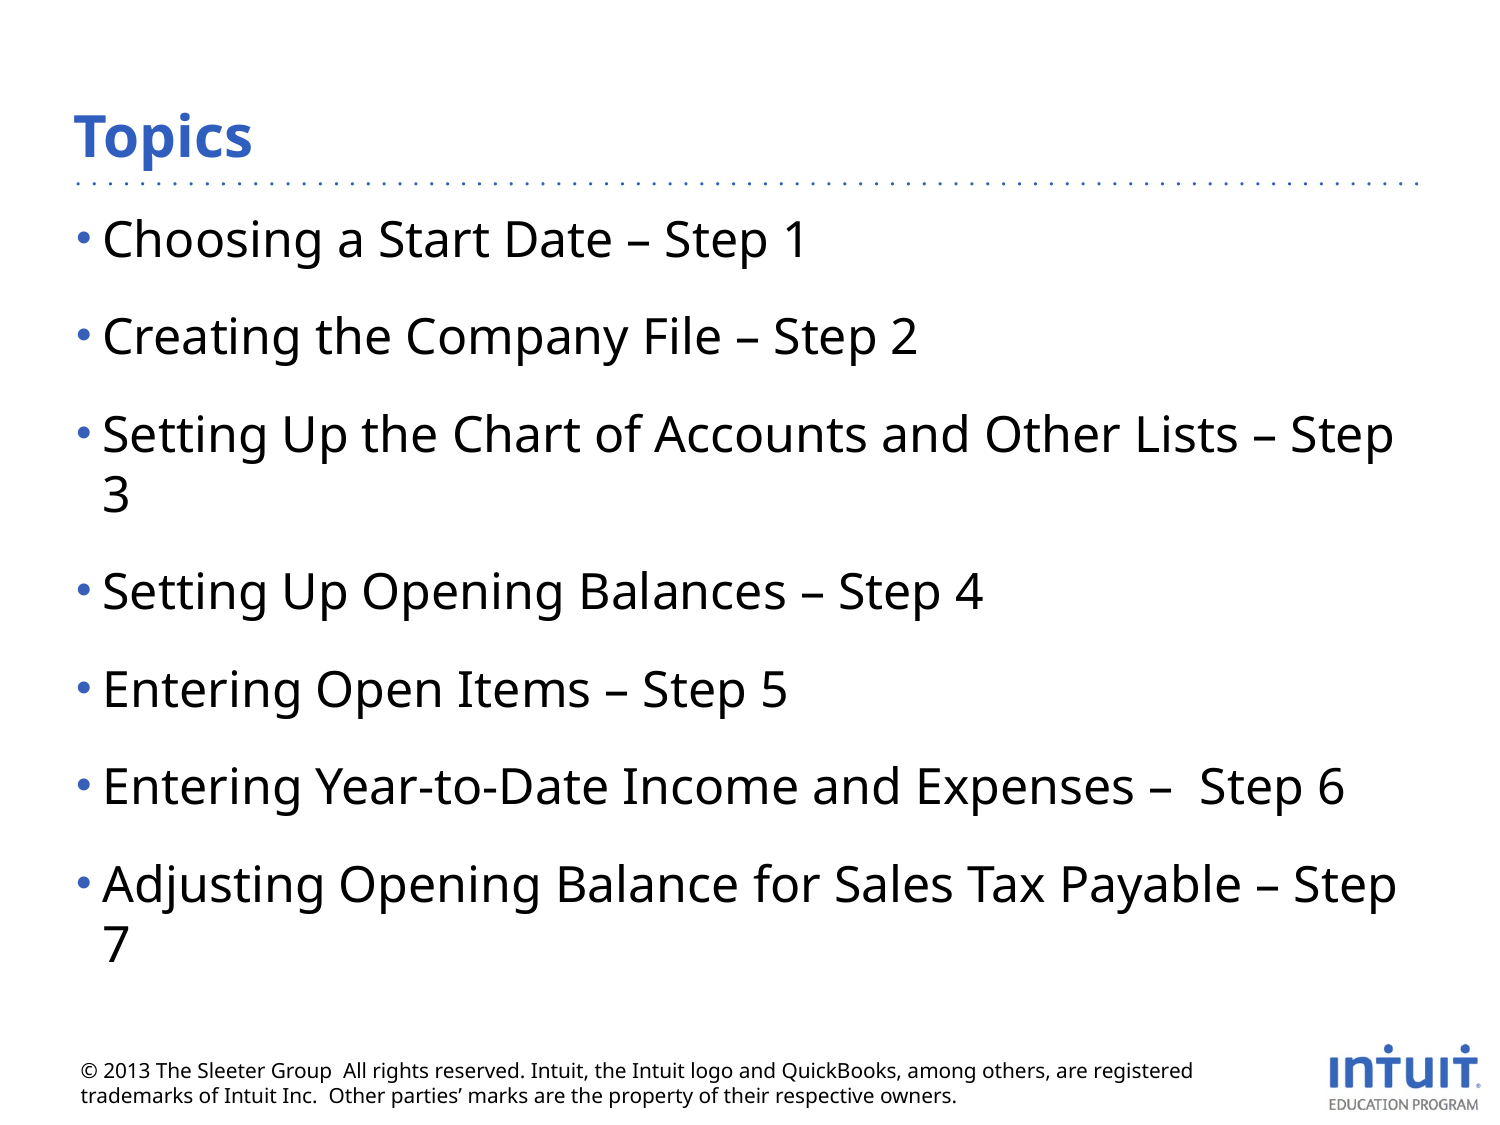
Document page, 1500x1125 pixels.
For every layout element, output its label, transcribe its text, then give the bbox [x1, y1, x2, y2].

list Choosing a Start Date – Step 1 Creating the Company File – Step 2 Setting Up the Chart of Accounts and Other Lists – Step 3 Setting Up Opening Balances – Step 4 Entering Open Items – Step 5 Entering Year-to-Date Income and Expenses – Step 6 Adjusting Opening Balance for Sales Tax Payable – Step 7 [75, 200, 1424, 976]
picture [1325, 1039, 1485, 1116]
title Topics [73, 62, 1424, 169]
